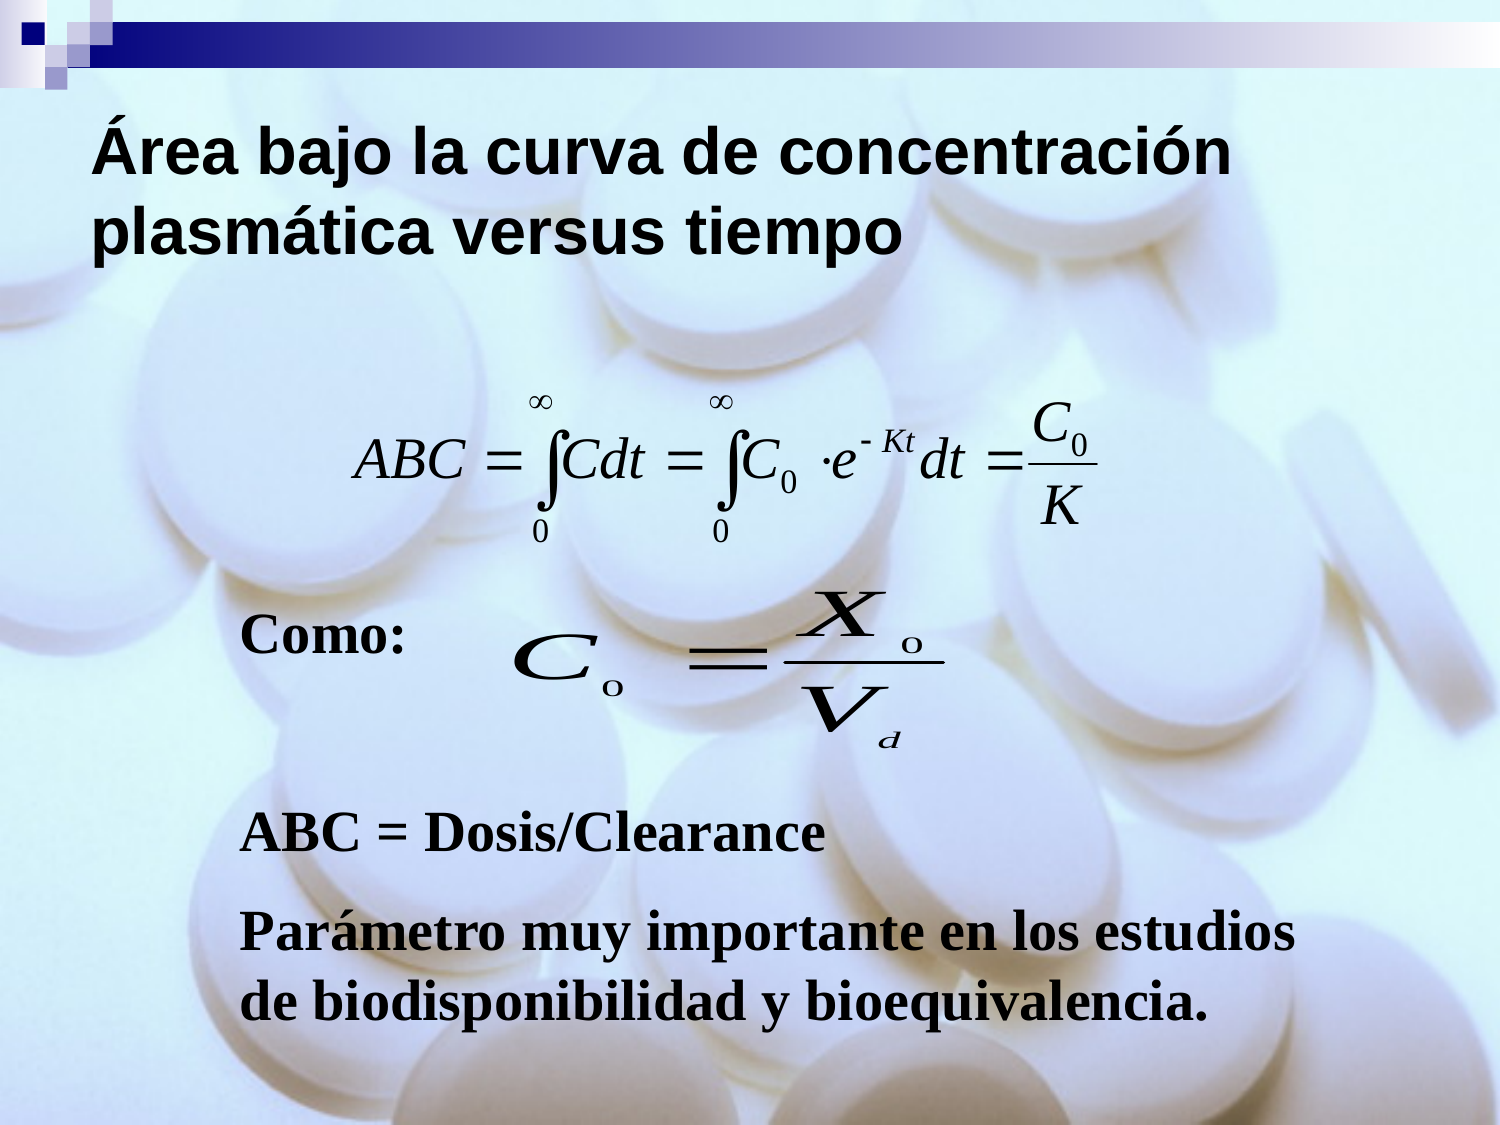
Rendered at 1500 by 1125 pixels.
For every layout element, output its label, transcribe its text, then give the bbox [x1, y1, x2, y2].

picture [47, 0, 89, 45]
title Área bajo la curva de concentración plasmática versus tiempo [74, 74, 1426, 301]
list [340, 370, 1110, 557]
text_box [499, 574, 963, 758]
picture [0, 67, 1500, 1125]
text_box Como: ABC = Dosis/Clearance Parámetro muy importante en los estudios de biodisponibilidad y bioequivalencia. [225, 587, 1348, 1125]
picture [113, 0, 1500, 22]
